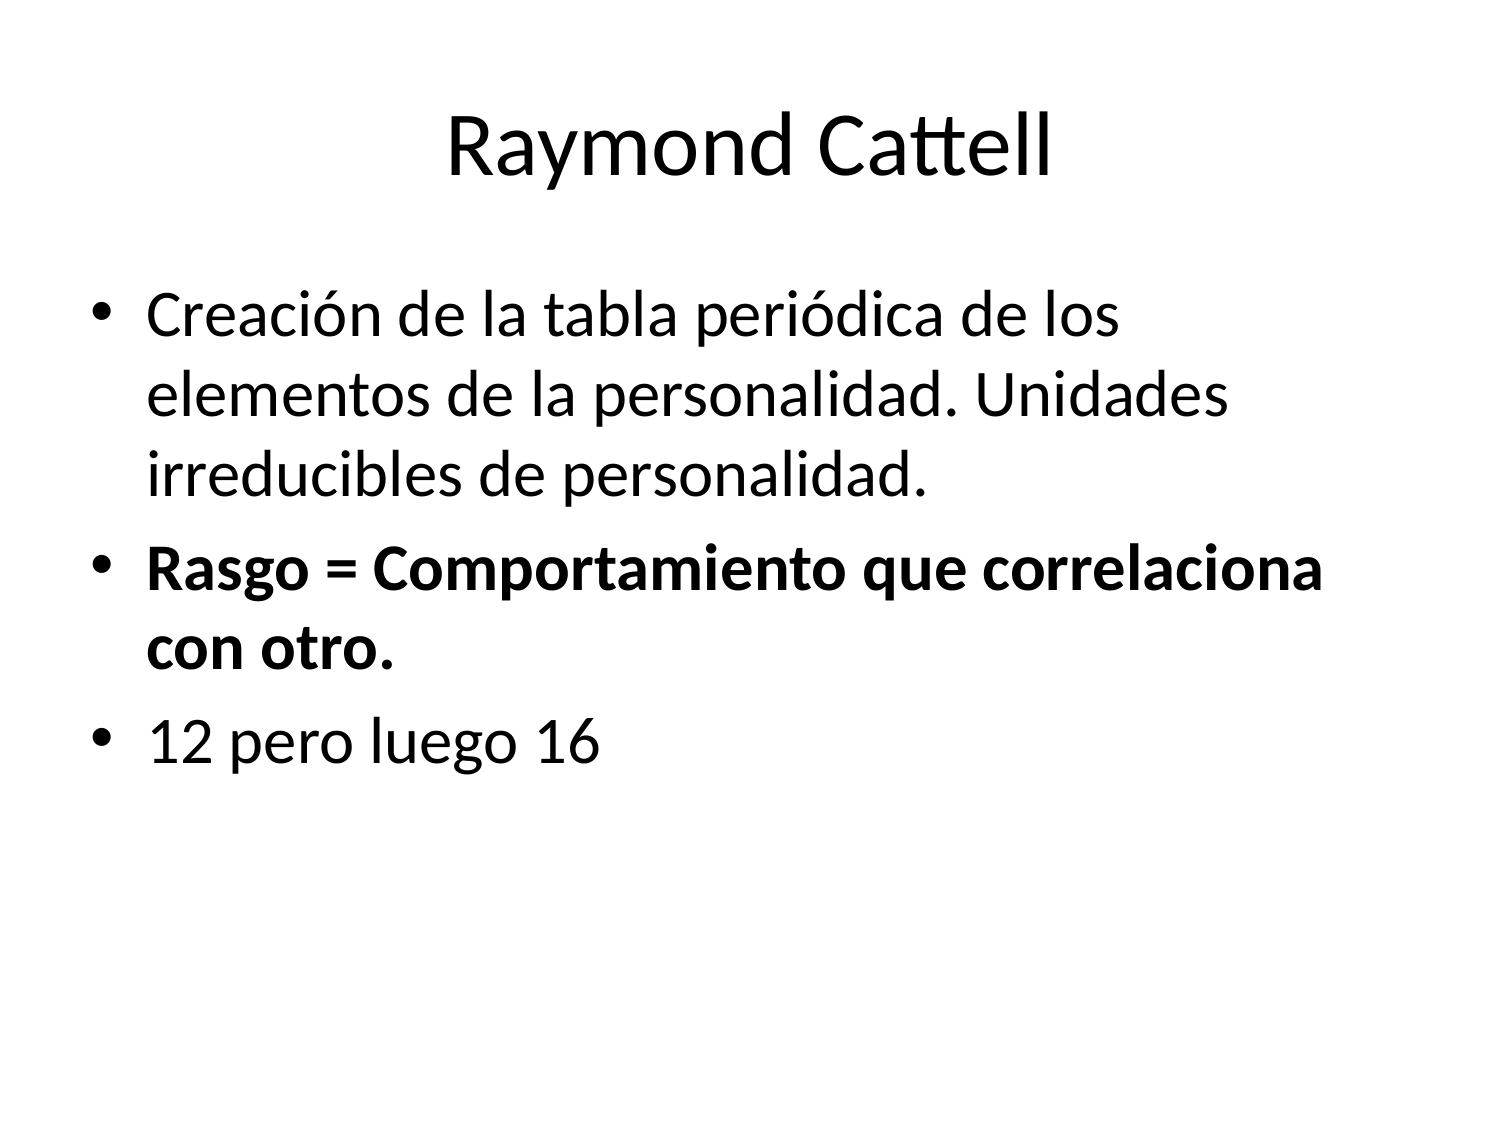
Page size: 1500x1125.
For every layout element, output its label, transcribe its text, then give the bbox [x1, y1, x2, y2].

list Creación de la tabla periódica de los elementos de la personalidad. Unidades irreducibles de personalidad. Rasgo = Comportamiento que correlaciona con otro. 12 pero luego 16 [75, 262, 1425, 1005]
title Raymond Cattell [75, 45, 1425, 233]
